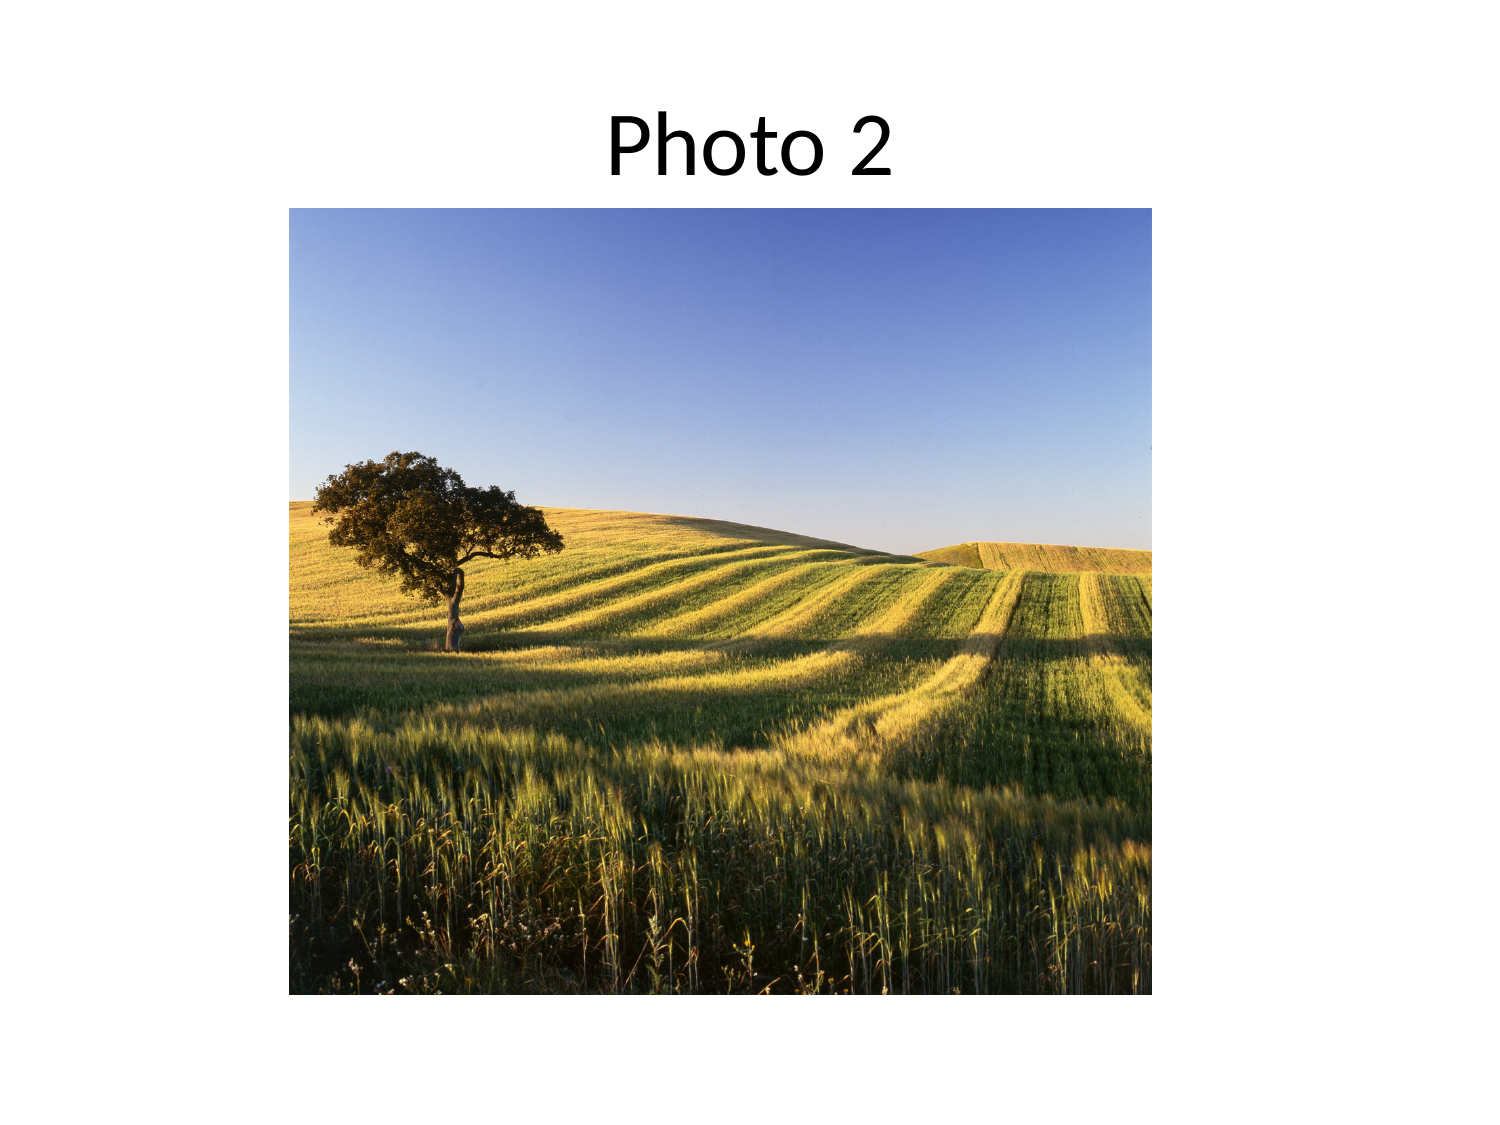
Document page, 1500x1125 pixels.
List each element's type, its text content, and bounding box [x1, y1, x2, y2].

picture [288, 207, 1152, 996]
title Photo 2 [75, 45, 1425, 233]
